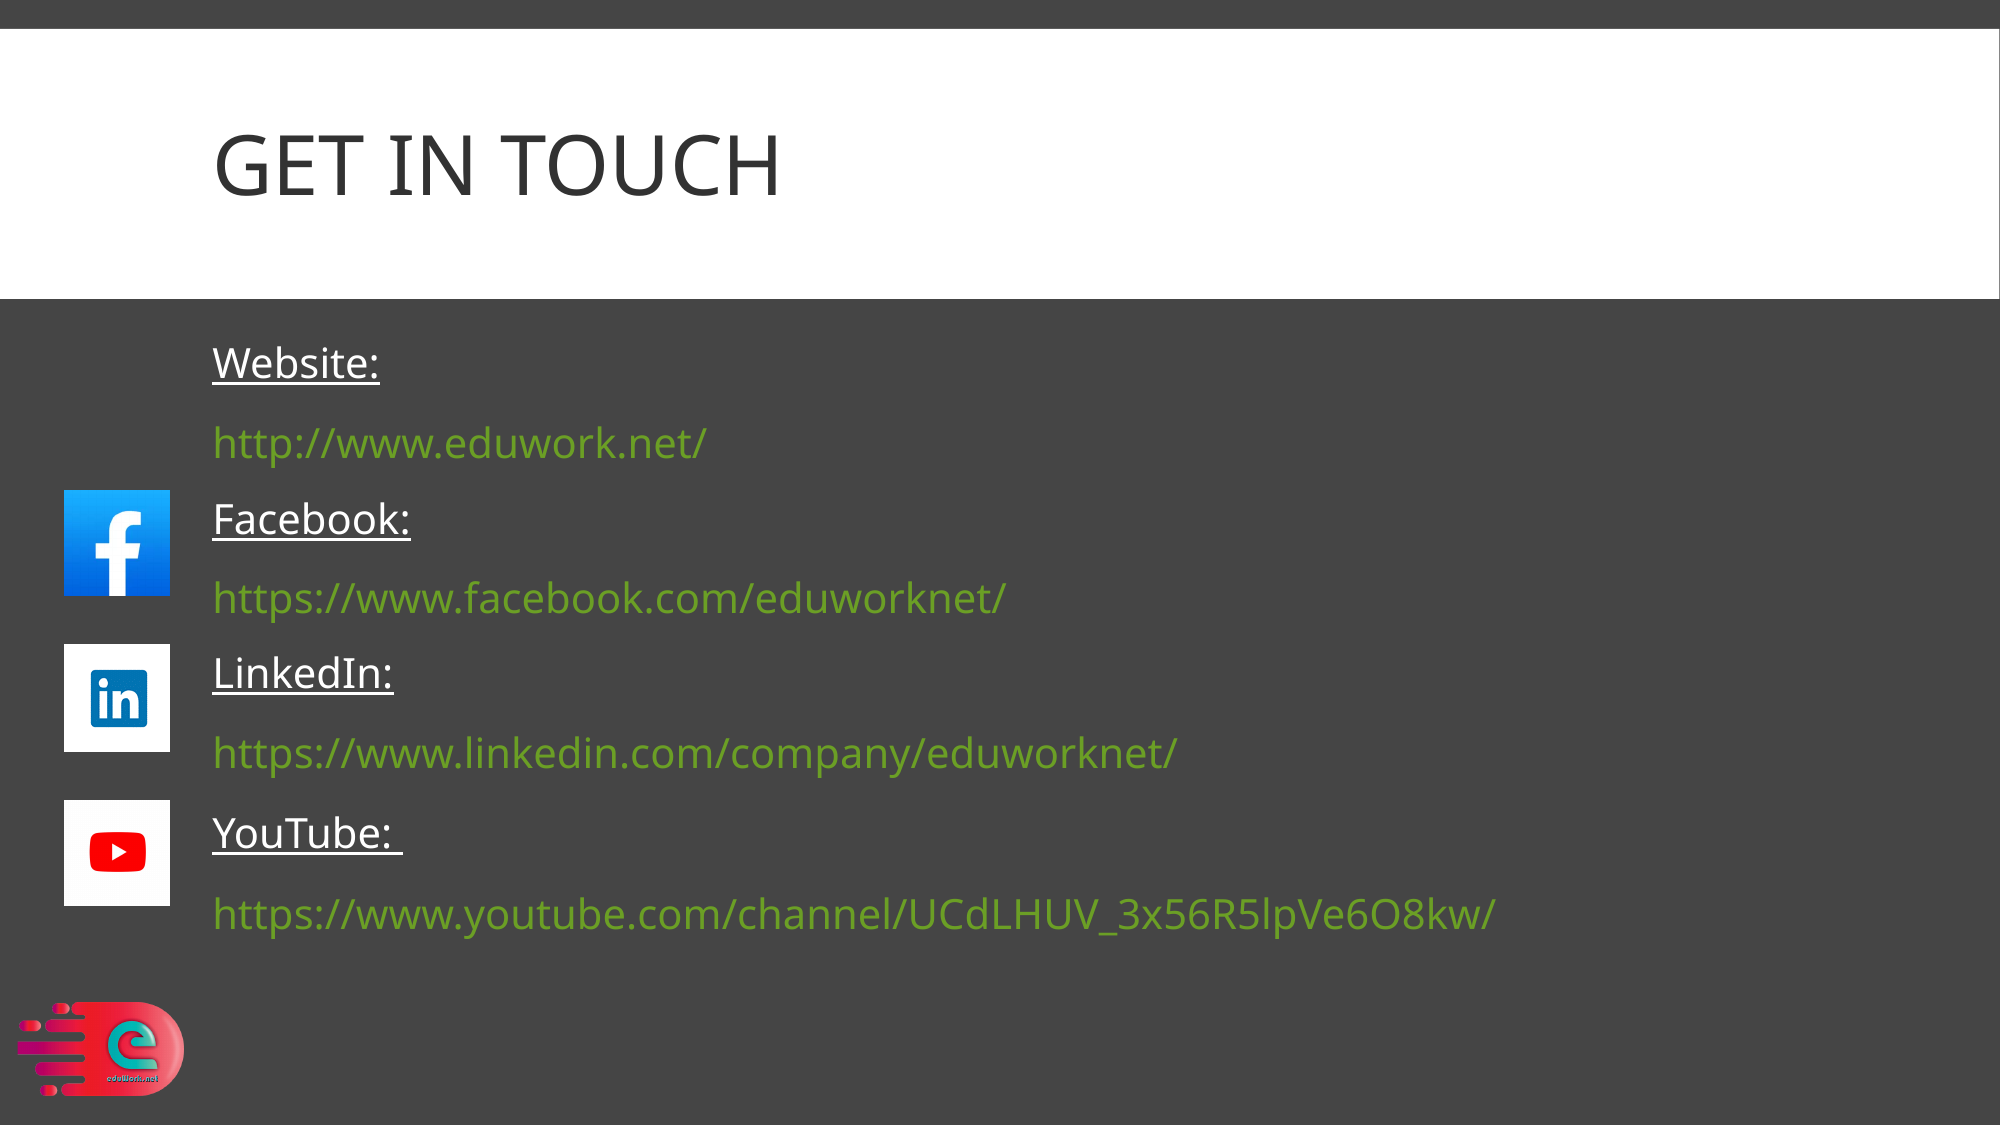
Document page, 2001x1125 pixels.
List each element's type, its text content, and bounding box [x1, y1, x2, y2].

title Get in Touch [197, 46, 1803, 295]
picture [64, 644, 171, 752]
picture [64, 800, 171, 906]
list Website: http://www.eduwork.net/ Facebook: https://www.facebook.com/eduworknet/ LinkedIn: https://www.linkedin.com/company/eduworknet/ YouTube: https://www.youtube.com/channel/UCdLHUV_3x56R5lpVe6O8kw/ [197, 329, 1803, 1020]
picture [17, 1002, 184, 1096]
picture [64, 490, 171, 597]
